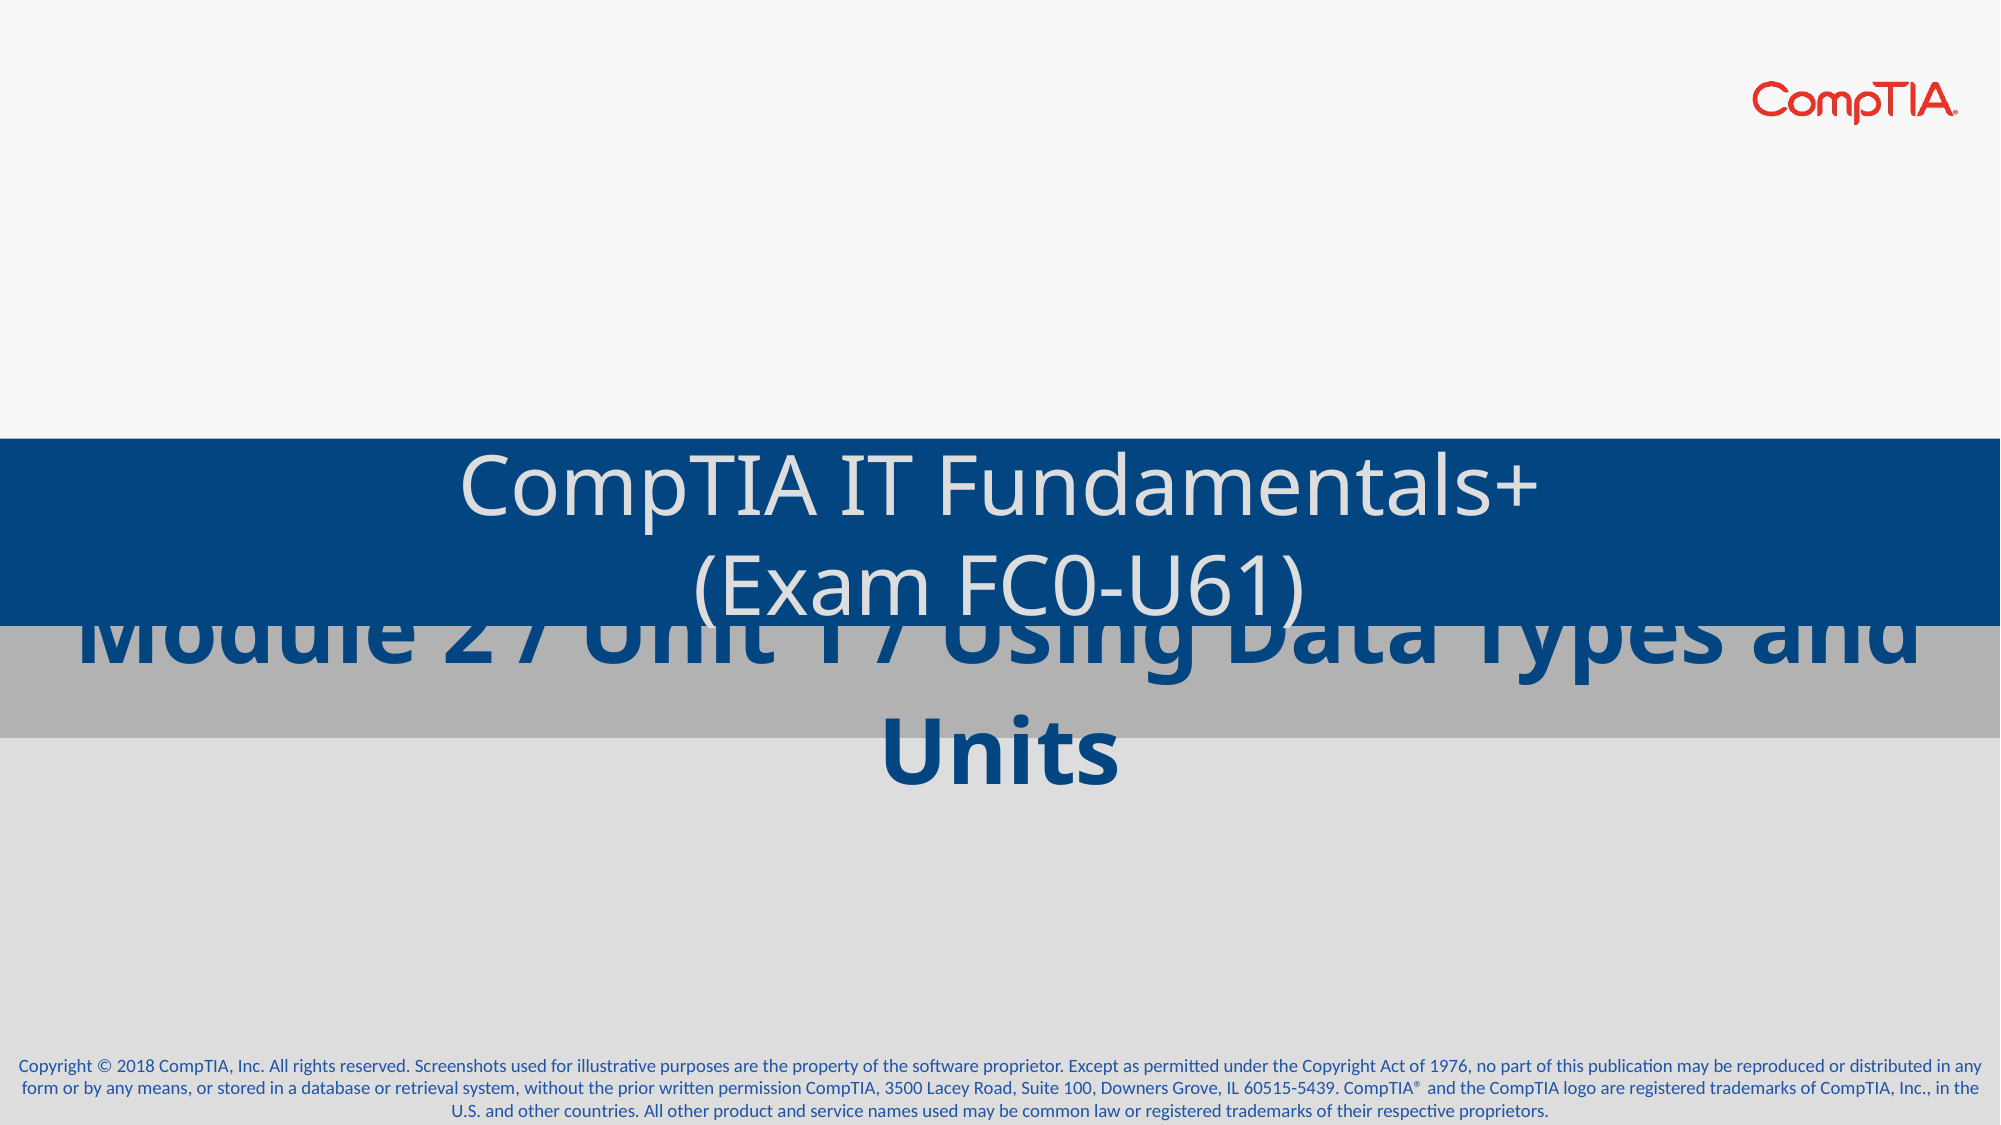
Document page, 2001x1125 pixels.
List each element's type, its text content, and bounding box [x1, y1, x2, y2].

title CompTIA IT Fundamentals+ (Exam FC0‑U61) [0, 438, 2000, 626]
picture [1738, 36, 1972, 167]
subtitle Module 2 / Unit 1 / Using Data Types and Units [0, 626, 2000, 738]
